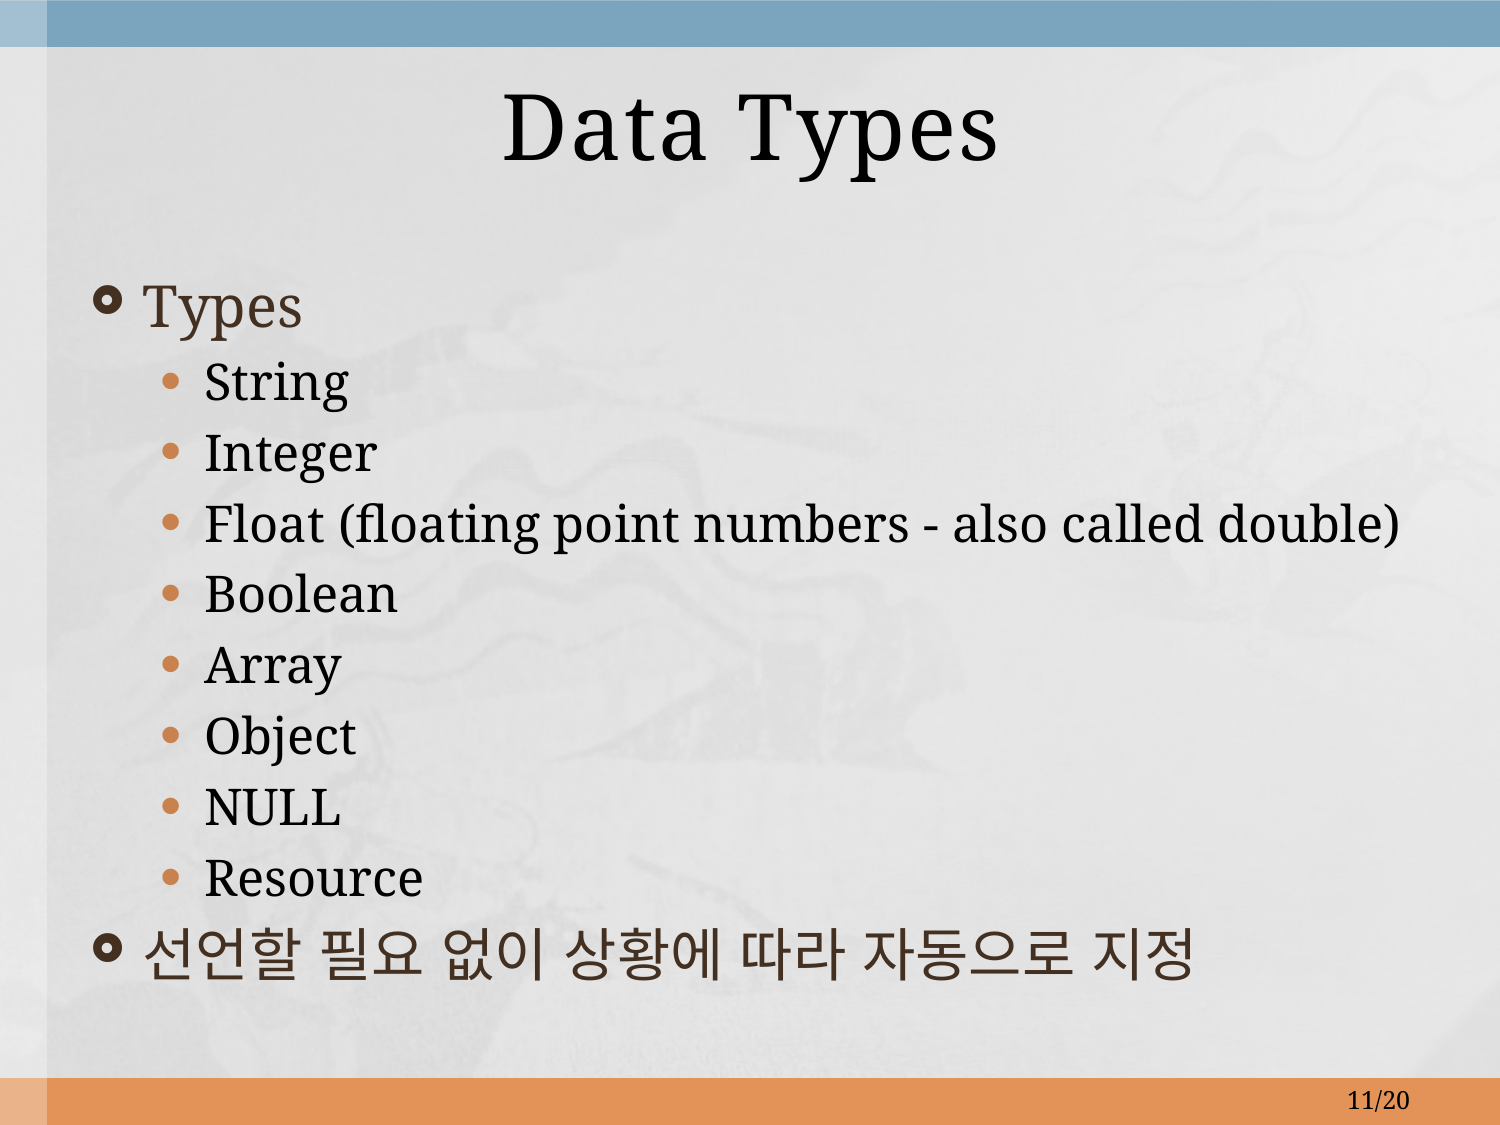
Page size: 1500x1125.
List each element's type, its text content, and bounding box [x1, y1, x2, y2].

list Types String Integer Float (floating point numbers - also called double) Boolean Array Object NULL Resource 선언할 필요 없이 상황에 따라 자동으로 지정 [75, 262, 1425, 1005]
slide_number 11/20 [1074, 1078, 1425, 1125]
title Data Types [49, 46, 1454, 202]
